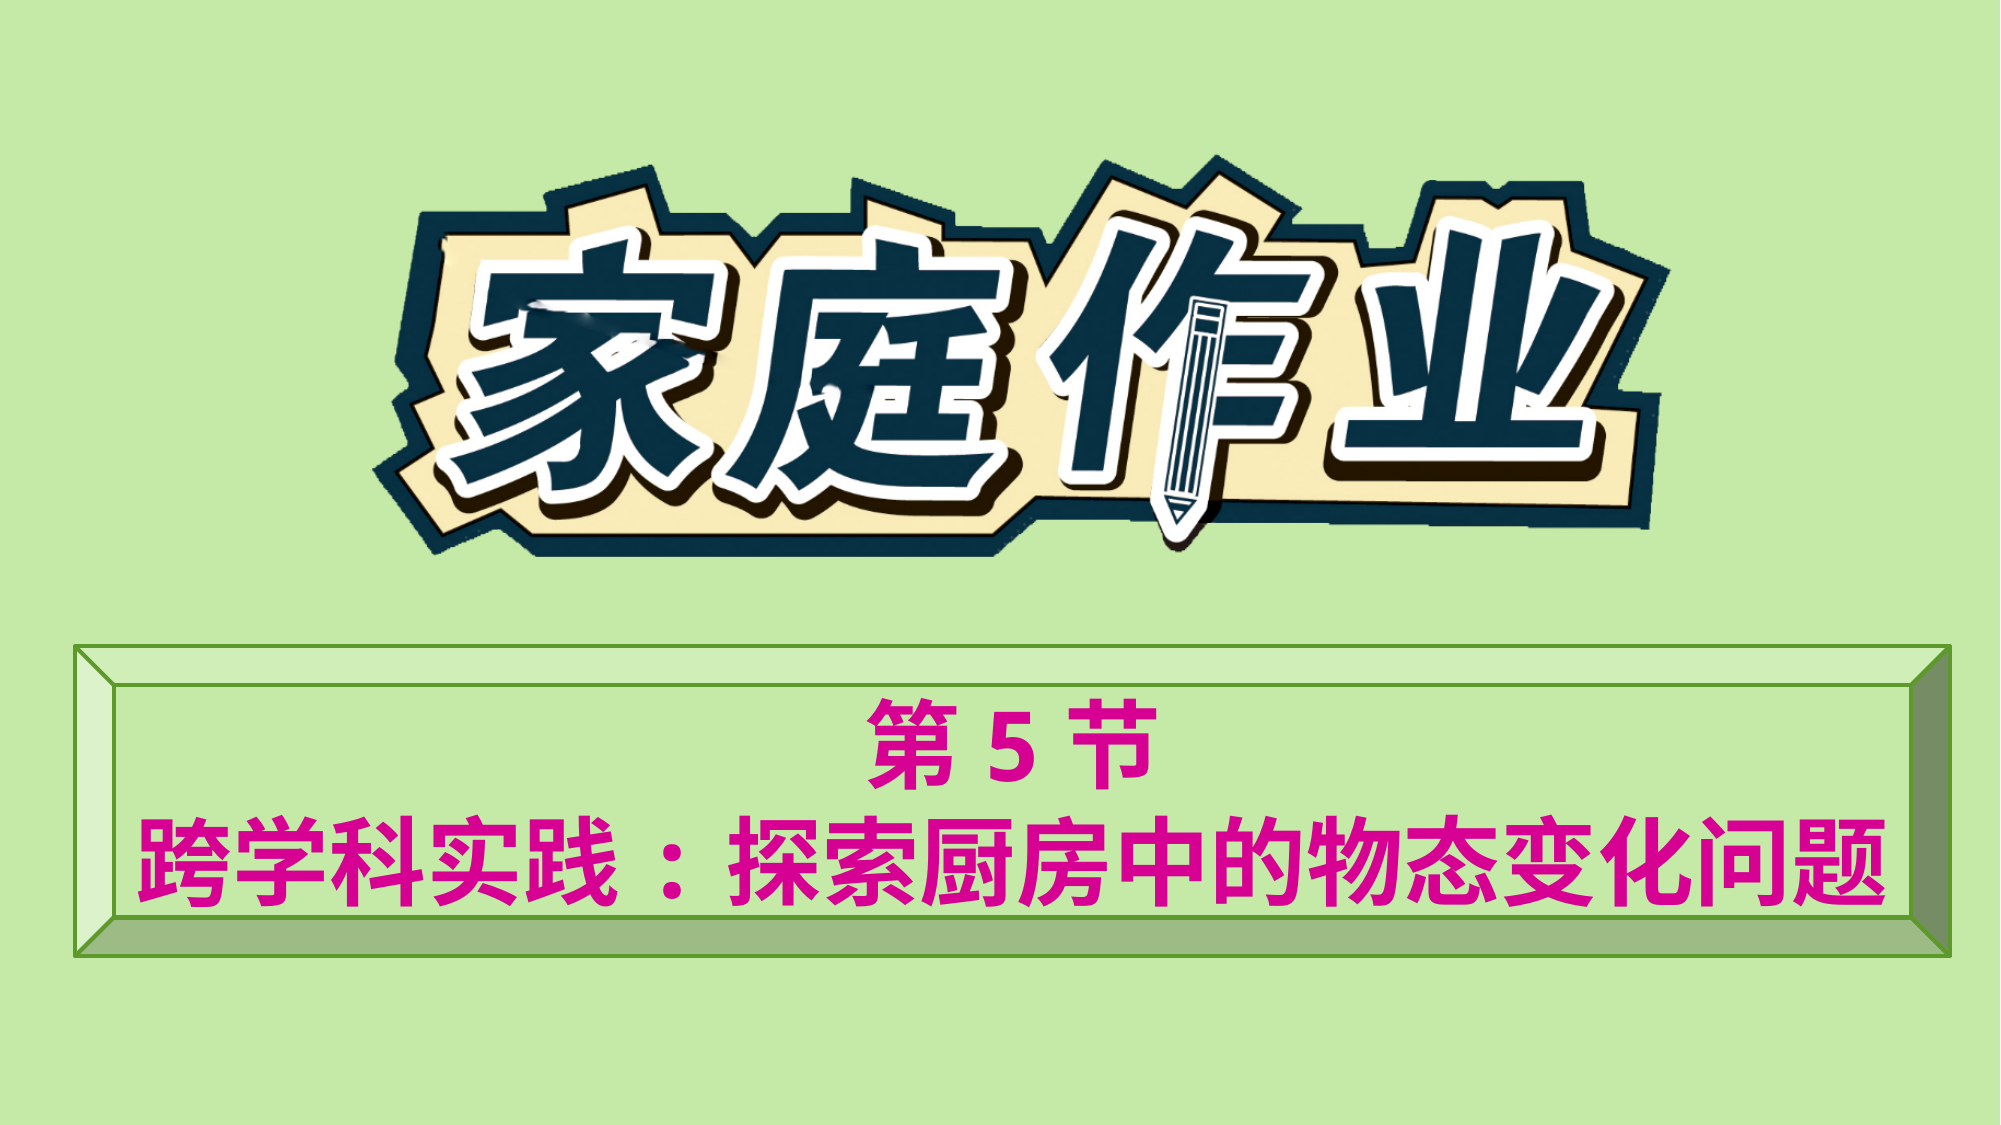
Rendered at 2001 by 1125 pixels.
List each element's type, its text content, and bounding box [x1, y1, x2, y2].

text_box 第5节 跨学科实践:探索厨房中的物态变化问题 [73, 644, 1952, 958]
picture [369, 87, 1675, 644]
